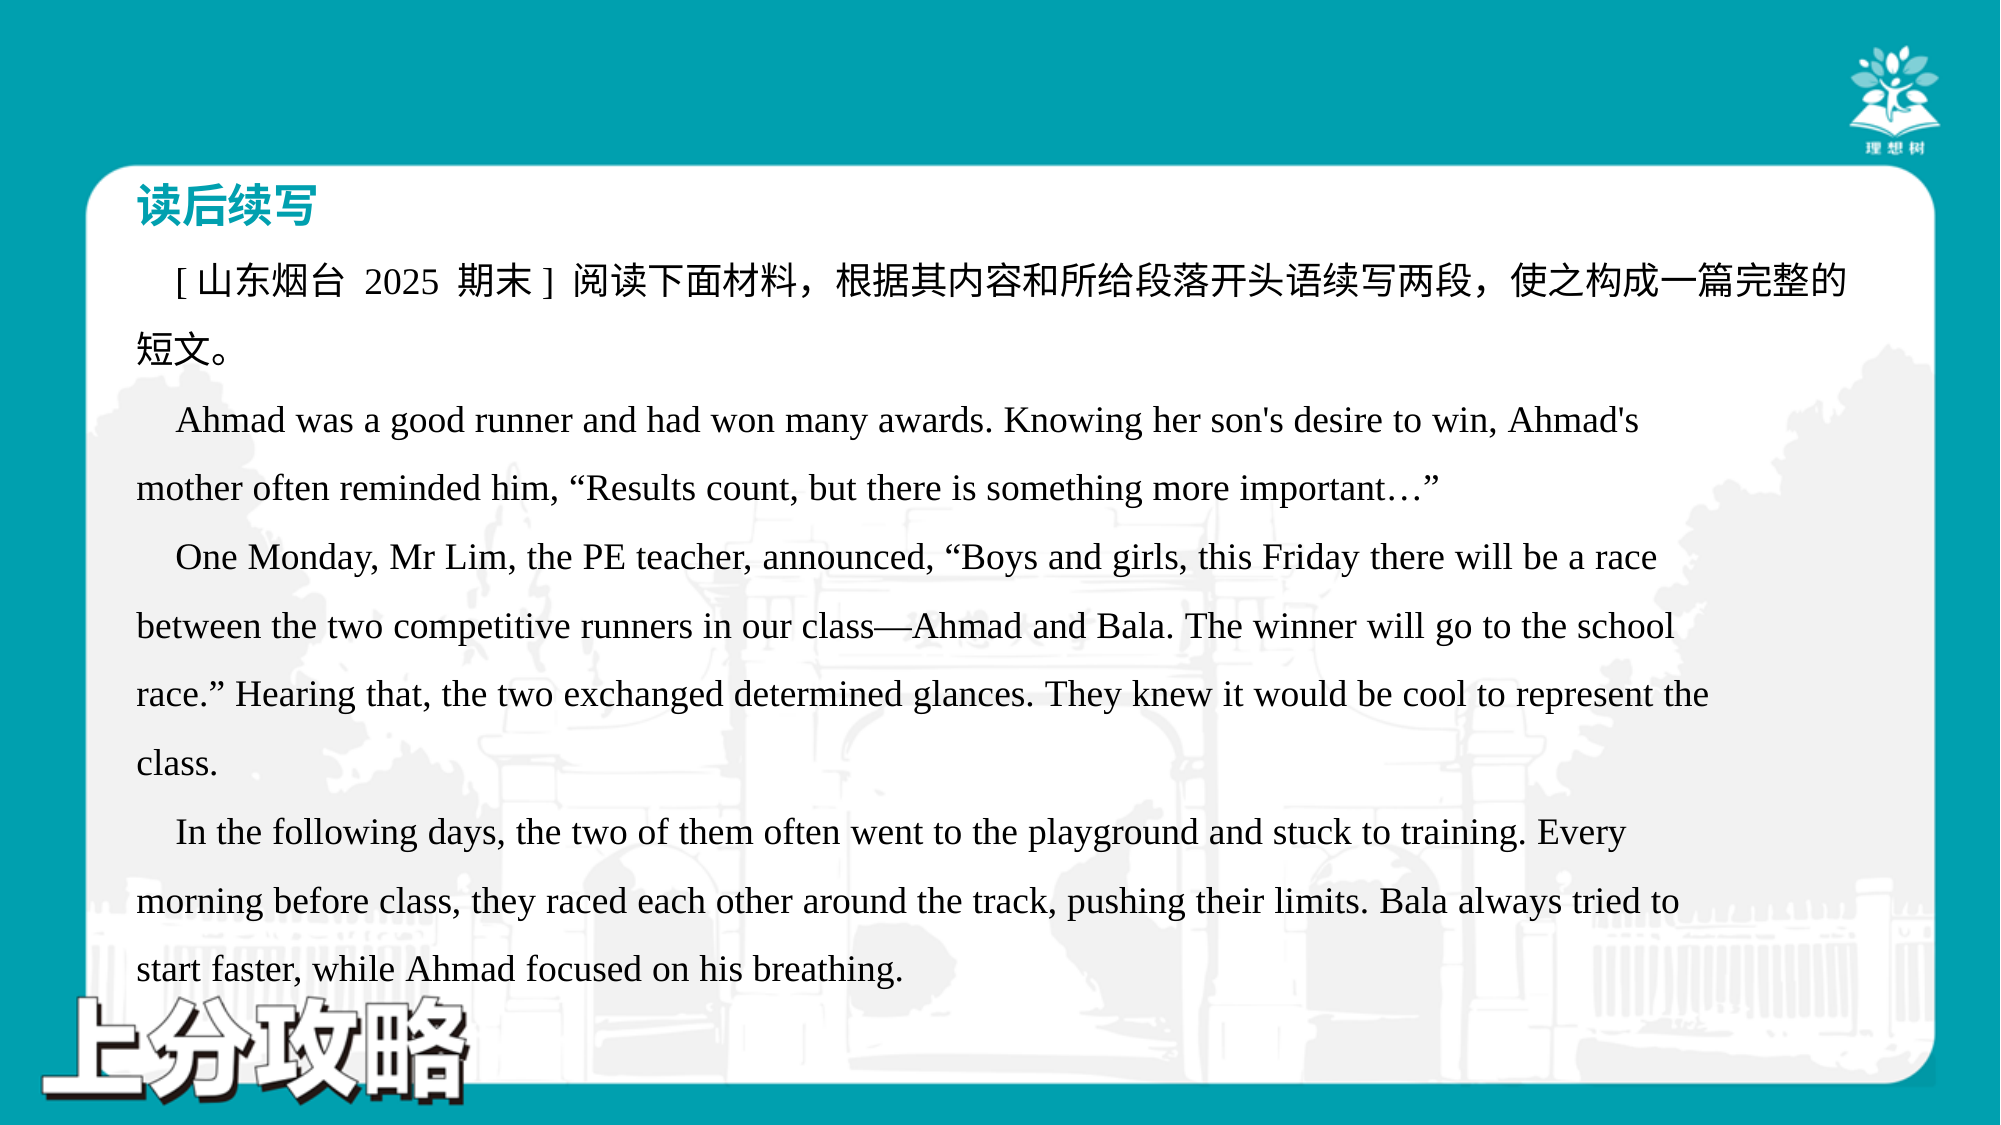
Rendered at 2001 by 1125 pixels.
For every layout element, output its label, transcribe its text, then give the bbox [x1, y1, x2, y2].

picture [0, 0, 2000, 1125]
text_box [山东烟台 2025 期末] 阅读下面材料，根据其内容和所给段落开头语续写两段，使之构成一篇完整的 短文。 Ahmad was a good runner and had won many awards. Knowing her son's desire to win, Ahmad's mother often reminded him, “Results count, but there is something more important…” One Monday, Mr Lim, the PE teacher, announced, “Boys and girls, this Friday there will be a race between the two competitive runners in our class—Ahmad and Bala. The winner will go to the school race.” Hearing that, the two exchanged determined glances. They knew it would be cool to represent the class. In the following days, the two of them often went to the playground and stuck to training. Every morning before class, they raced each other around the track, pushing their limits. Bala always tried to start faster, while Ahmad focused on his breathing. [136, 233, 1865, 921]
text_box 读后续写 [136, 176, 1865, 232]
